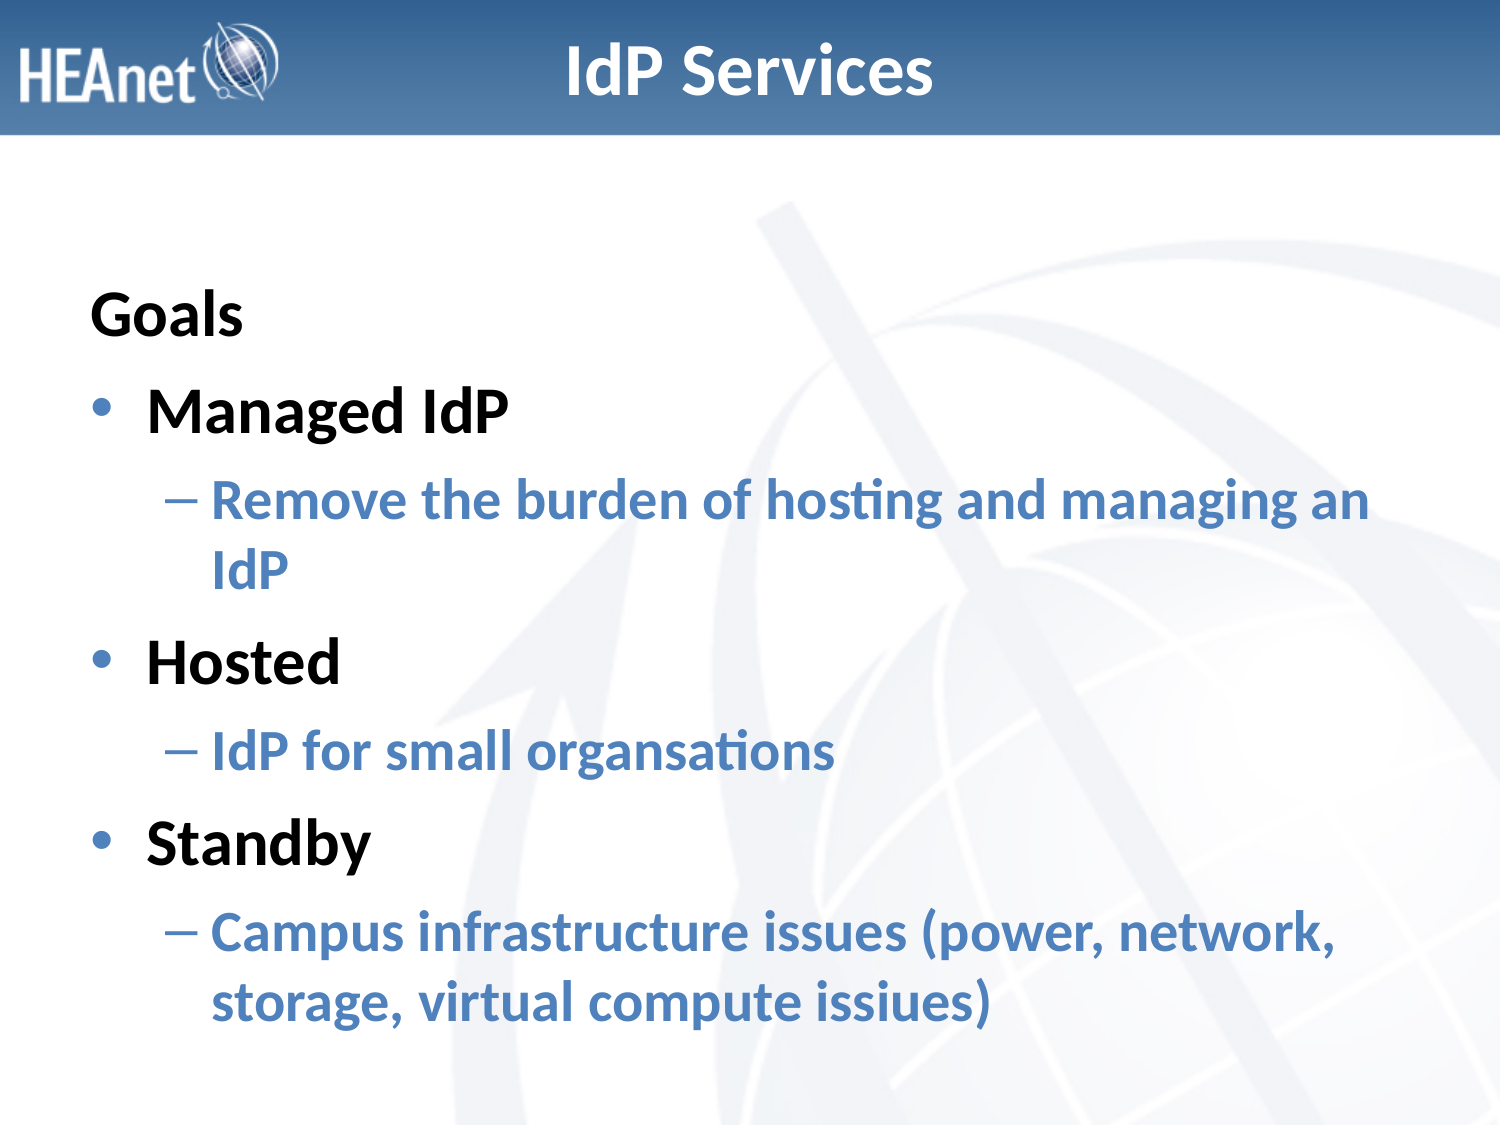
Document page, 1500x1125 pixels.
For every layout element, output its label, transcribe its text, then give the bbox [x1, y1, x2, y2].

list Goals Managed IdP Remove the burden of hosting and managing an IdP Hosted IdP for small organsations Standby Campus infrastructure issues (power, network, storage, virtual compute issiues) [75, 262, 1425, 1005]
picture [0, 160, 1500, 1125]
title IdP Services [0, 0, 1500, 160]
